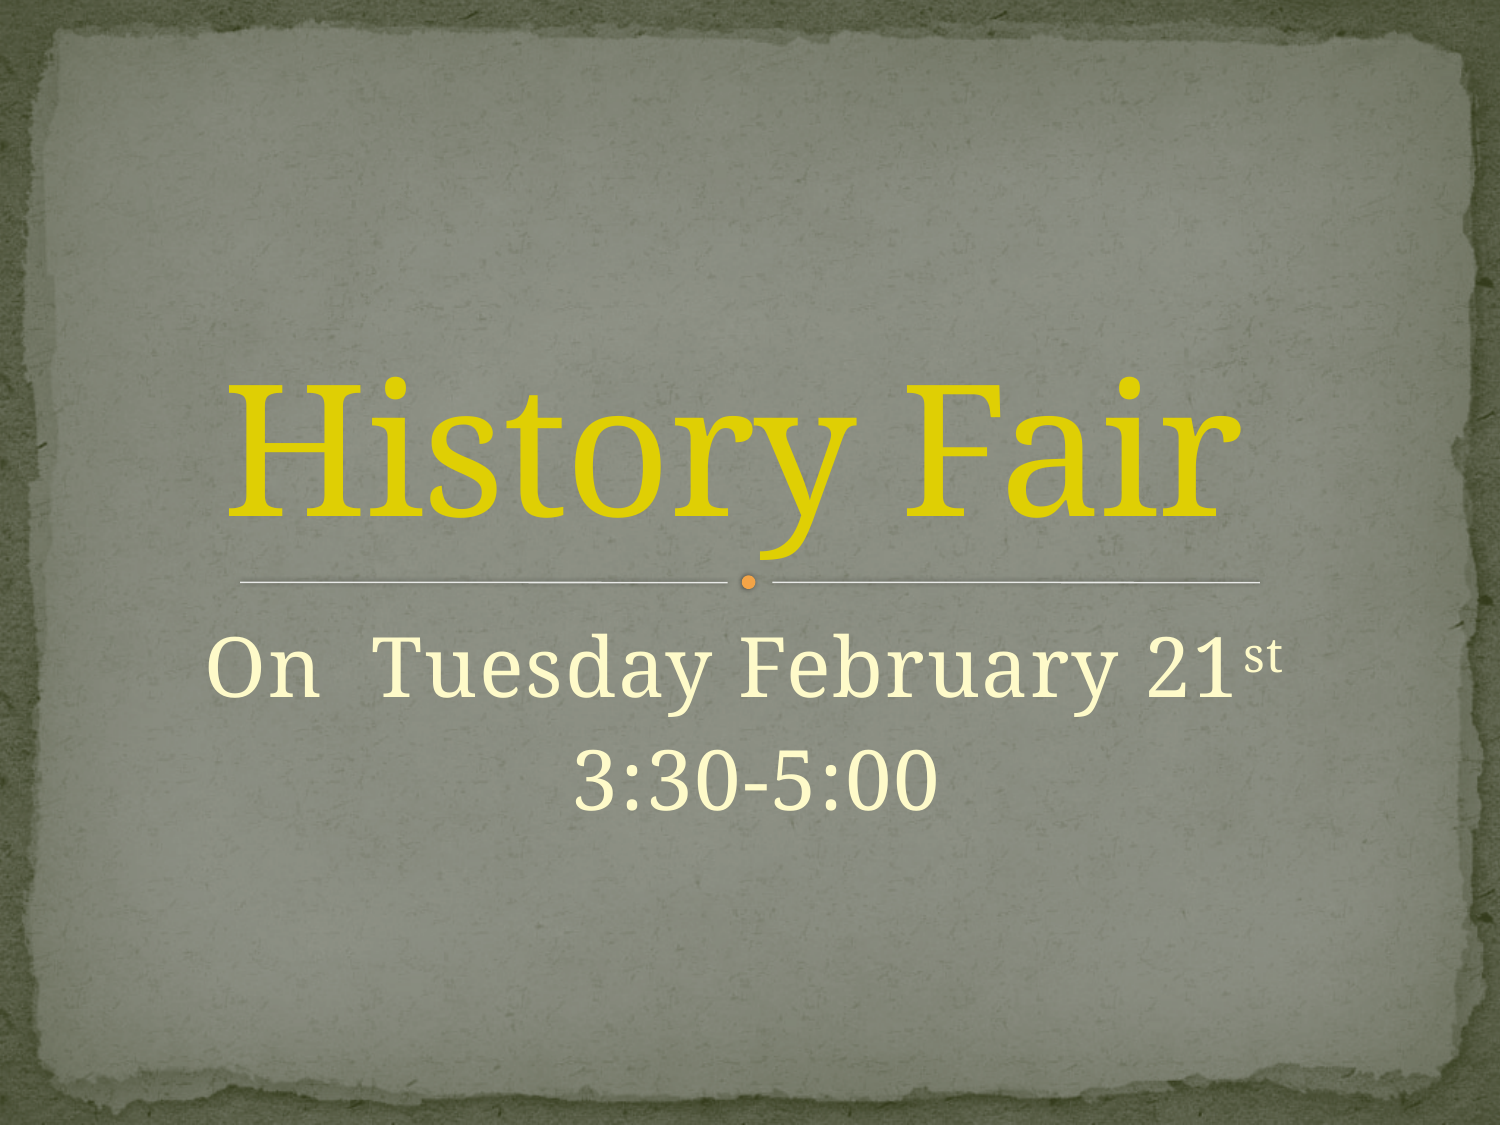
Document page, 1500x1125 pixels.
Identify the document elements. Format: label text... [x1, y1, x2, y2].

subtitle On Tuesday February 21st 3:30-5:00 [75, 606, 1438, 795]
title History Fair [74, 235, 1438, 561]
